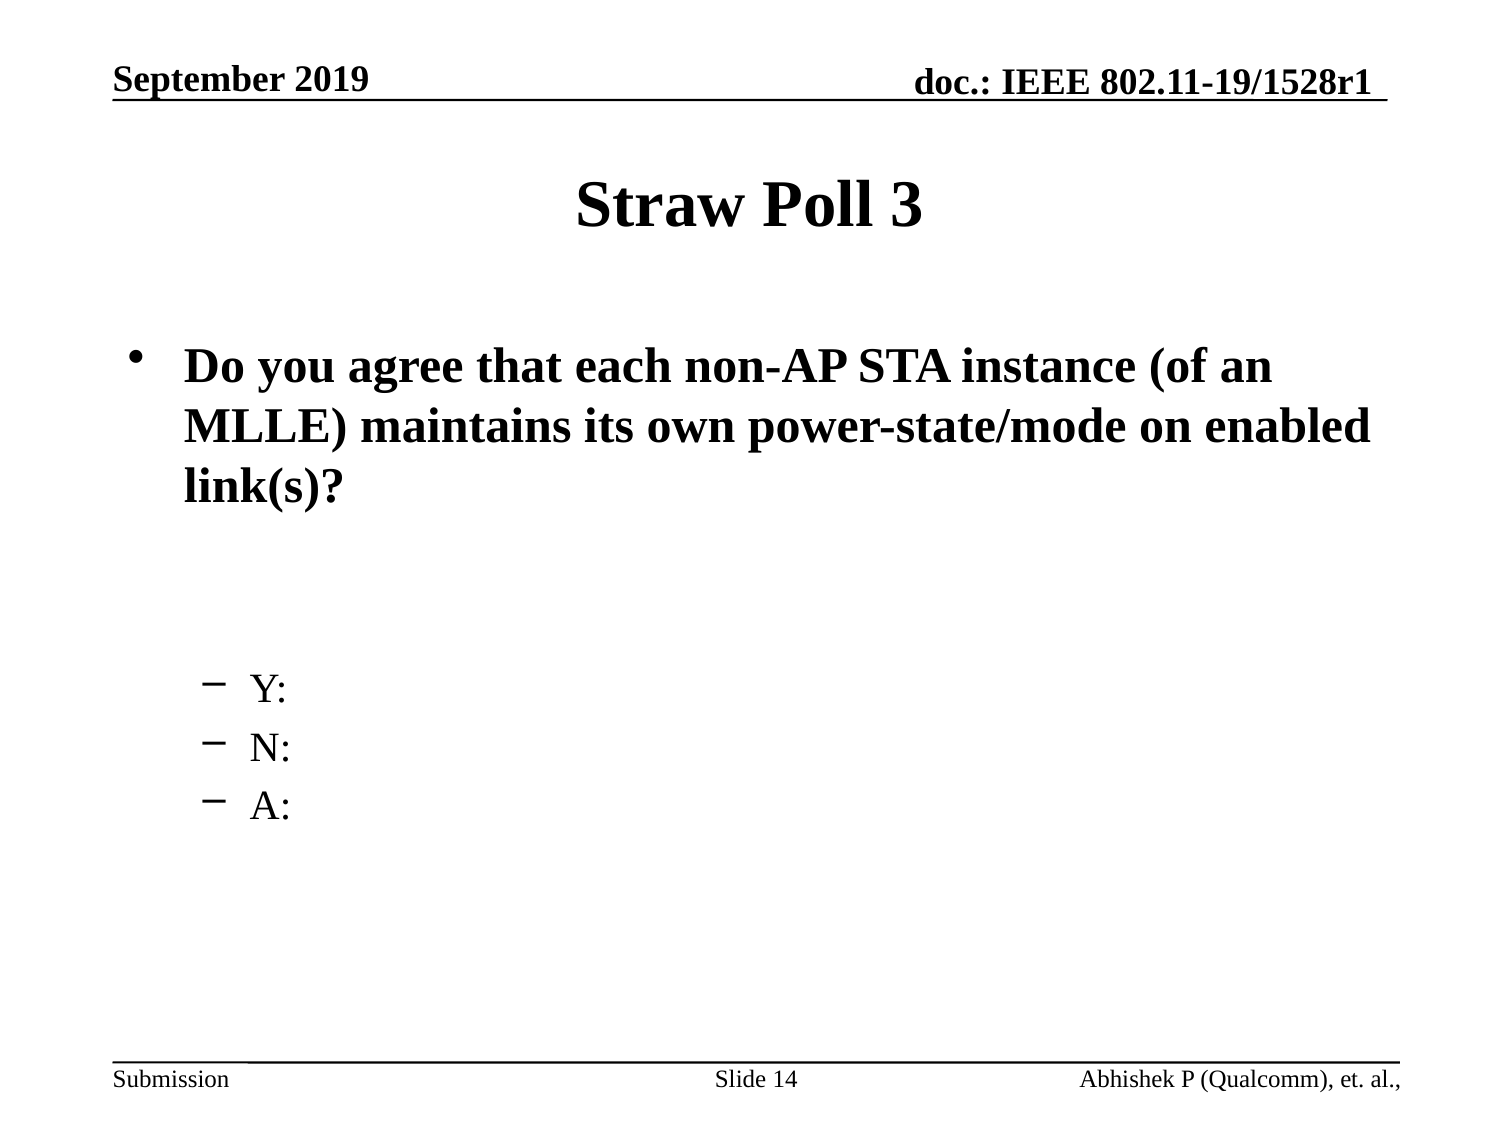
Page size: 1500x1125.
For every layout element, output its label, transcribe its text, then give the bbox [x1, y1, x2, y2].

list Do you agree that each non-AP STA instance (of an MLLE) maintains its own power-state/mode on enabled link(s)? Y: N: A: [112, 324, 1402, 1052]
title Straw Poll 3 [112, 112, 1388, 288]
footer Abhishek P (Qualcomm), et. al., [949, 1061, 1402, 1093]
slide_number Slide 14 [712, 1061, 801, 1093]
